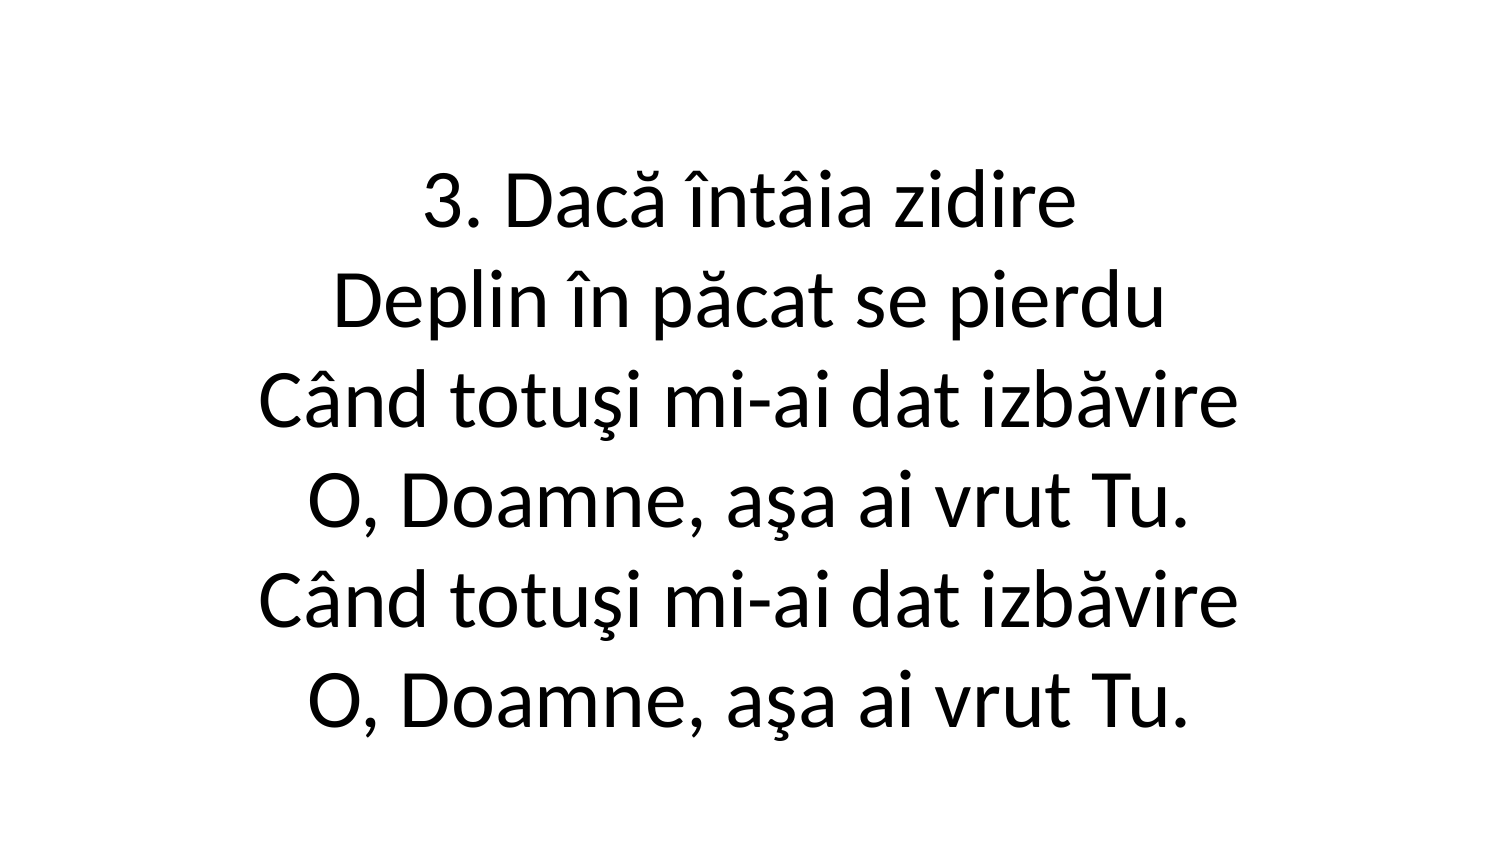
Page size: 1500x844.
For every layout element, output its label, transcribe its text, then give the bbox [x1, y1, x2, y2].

text_box 3. Dacă întâia zidire Deplin în păcat se pierdu Când totuşi mi-ai dat izbăvire O, Doamne, aşa ai vrut Tu. Când totuşi mi-ai dat izbăvire O, Doamne, aşa ai vrut Tu. [243, 92, 1256, 752]
